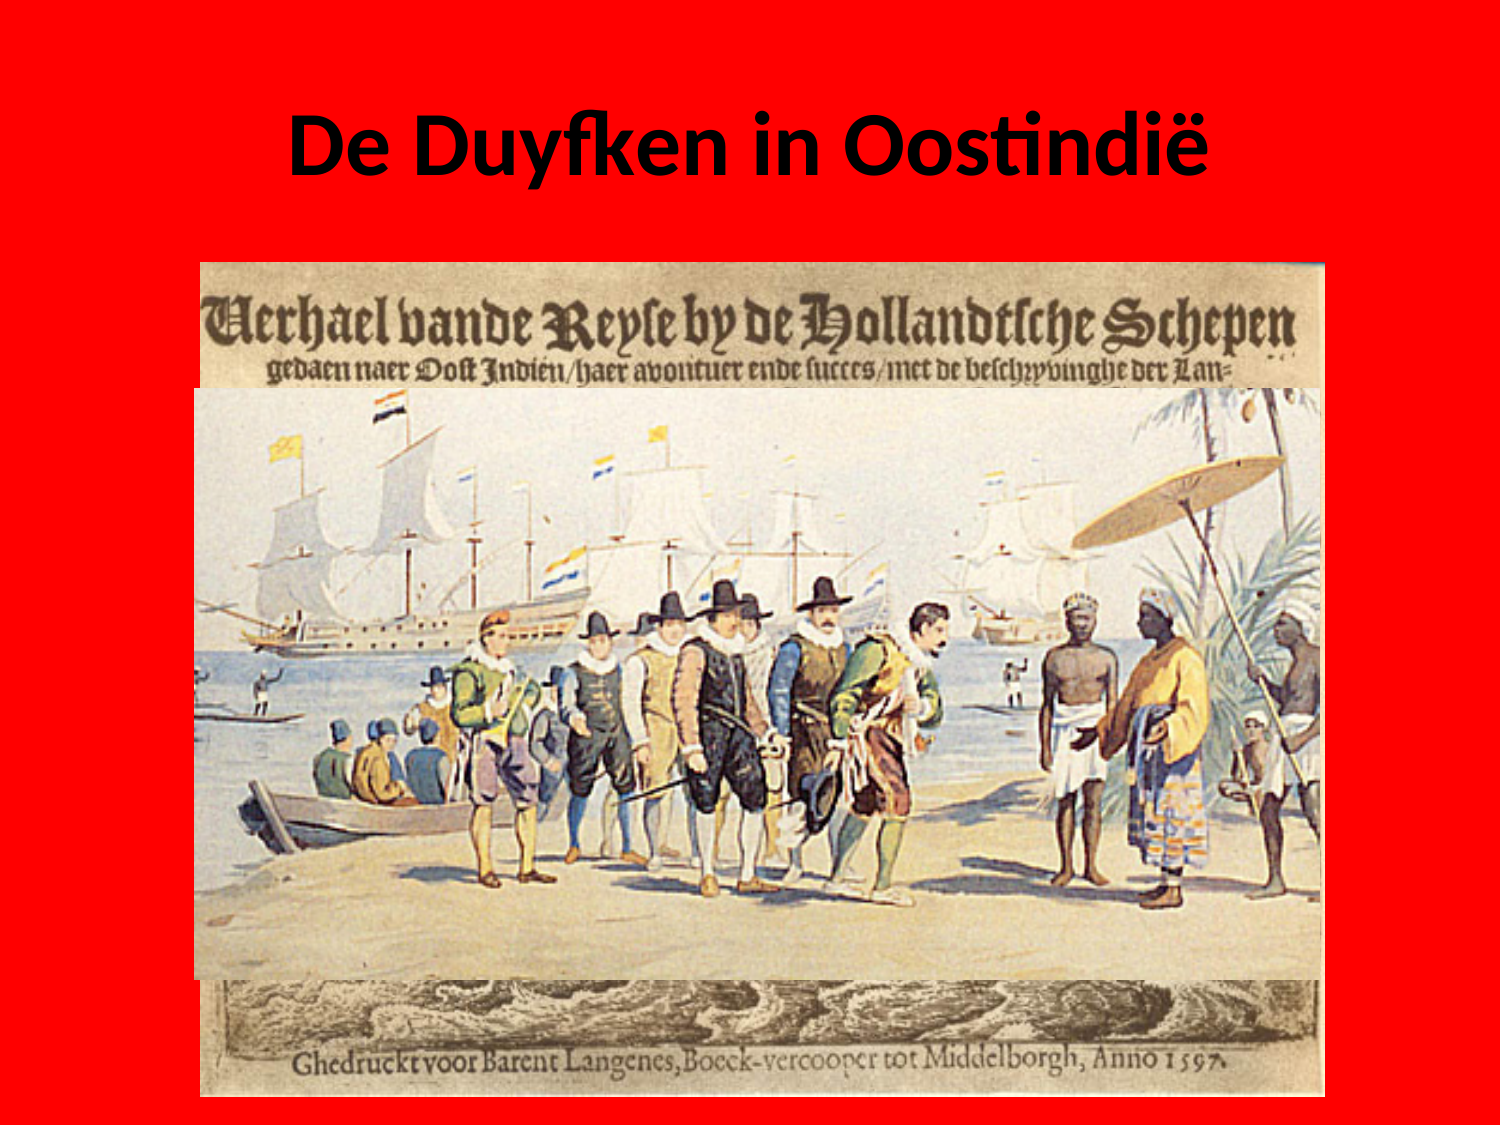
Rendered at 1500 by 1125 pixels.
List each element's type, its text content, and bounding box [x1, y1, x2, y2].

text_box Cornelis de Houtman met zijn schepen [37, 50, 1463, 238]
picture [194, 262, 1326, 1098]
title De Duyfken in Oostindië [75, 45, 1425, 233]
